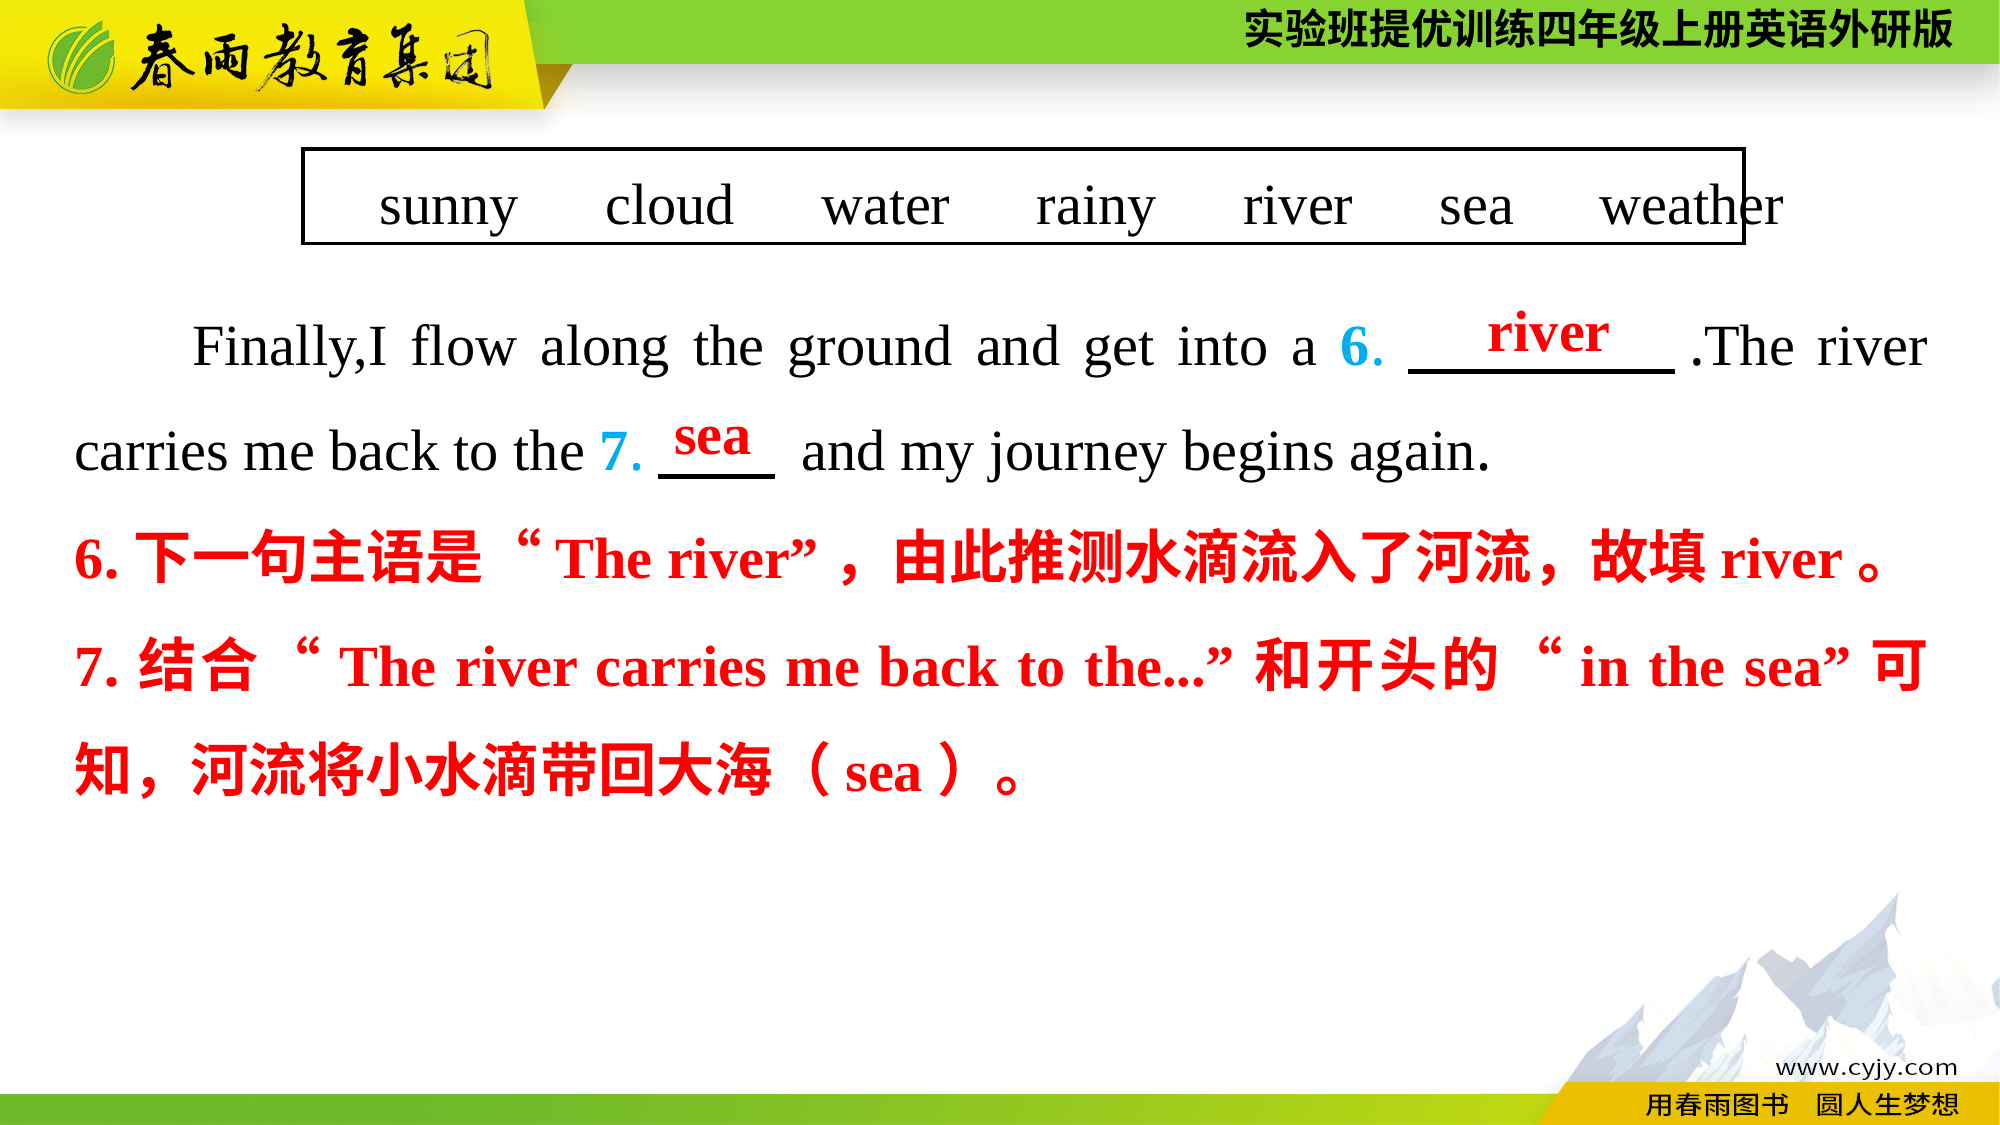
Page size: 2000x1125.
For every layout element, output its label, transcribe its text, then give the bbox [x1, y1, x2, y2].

text_box [302, 148, 1745, 244]
text_box 6.下一句主语是“The river”，由此推测水滴流入了河流，故填river。 [59, 477, 1944, 586]
text_box sea [659, 389, 767, 474]
text_box 7.结合“The river carries me back to the...”和开头的“in the sea”可知，河流将小水滴带回大海（sea）。 [59, 586, 1944, 811]
picture [0, 0, 2000, 1125]
list Finally,I flow along the ground and get into a 6. .The river carries me back to the 7. and my journey begins again. [59, 264, 1944, 477]
text_box sunny cloud water rainy river sea weather [59, 123, 1944, 244]
text_box river [1473, 285, 1626, 371]
